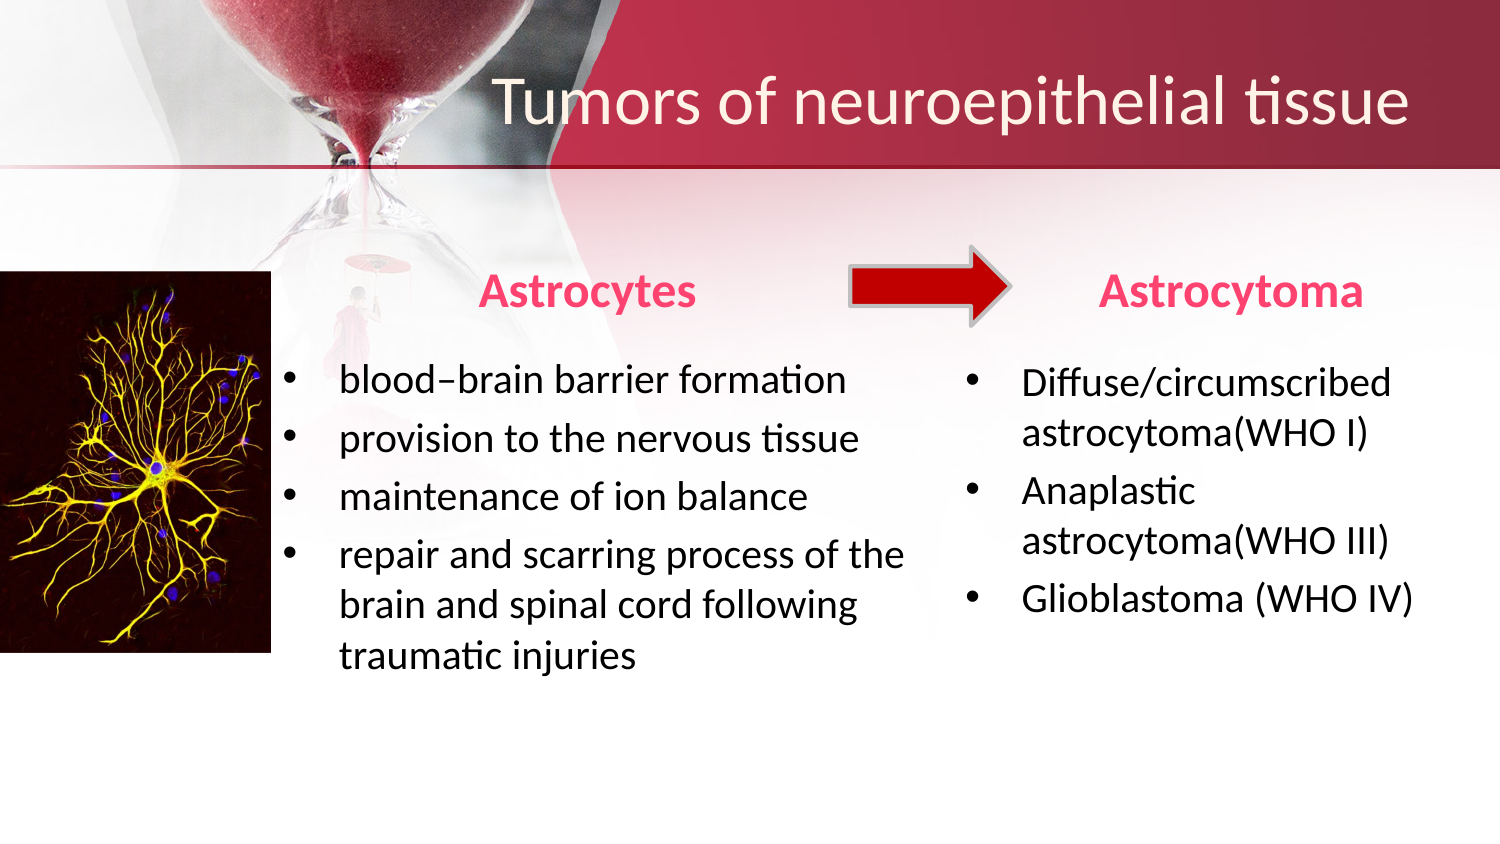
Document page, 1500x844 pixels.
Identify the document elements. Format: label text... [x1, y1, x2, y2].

list Astrocytoma [1050, 246, 1413, 326]
picture [0, 0, 1500, 844]
list Diffuse/circumscribed astrocytoma(WHO I) Anaplastic astrocytoma(WHO III) Glioblastoma (WHO IV) [950, 346, 1477, 748]
list Astrocytes [424, 246, 751, 326]
title Tumors of neuroepithelial tissue [73, 46, 1427, 147]
text_box [848, 244, 1013, 328]
list blood–brain barrier formation provision to the nervous tissue maintenance of ion balance repair and scarring process of the brain and spinal cord following traumatic injuries [267, 344, 931, 696]
